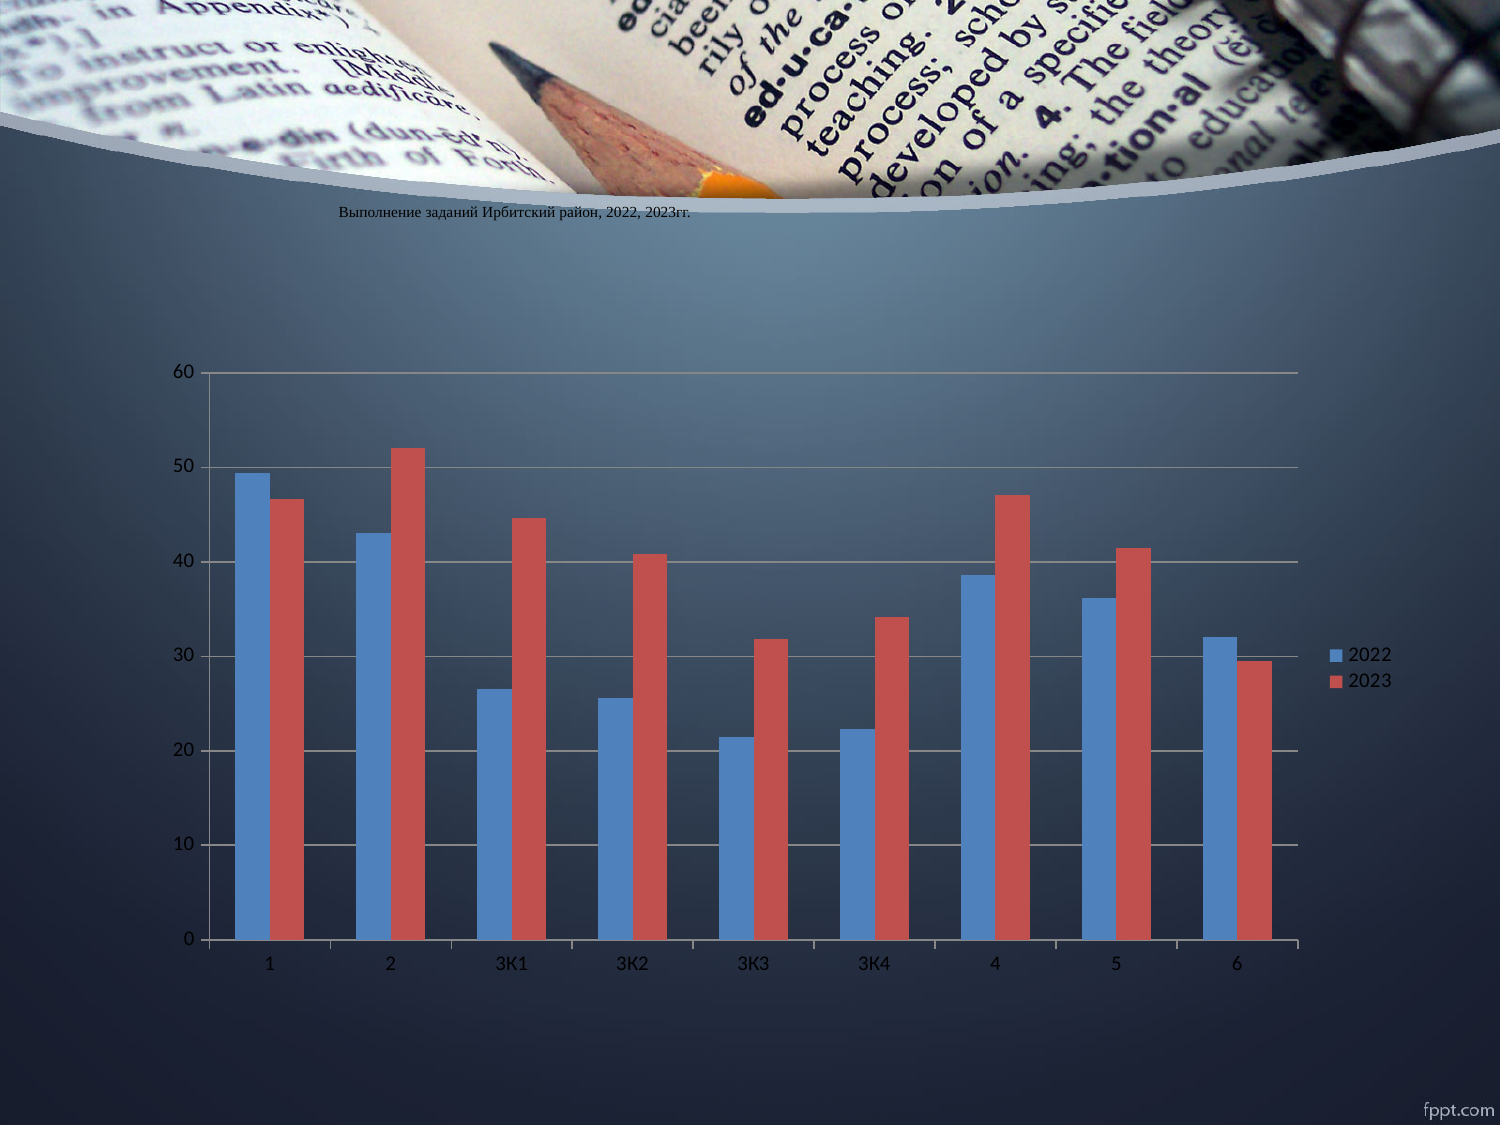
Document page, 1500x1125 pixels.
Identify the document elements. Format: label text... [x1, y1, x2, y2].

picture [0, 0, 1500, 1125]
title Выполнение заданий Ирбитский район, 2022, 2023гг. [300, 61, 1452, 249]
chart [147, 349, 1412, 988]
